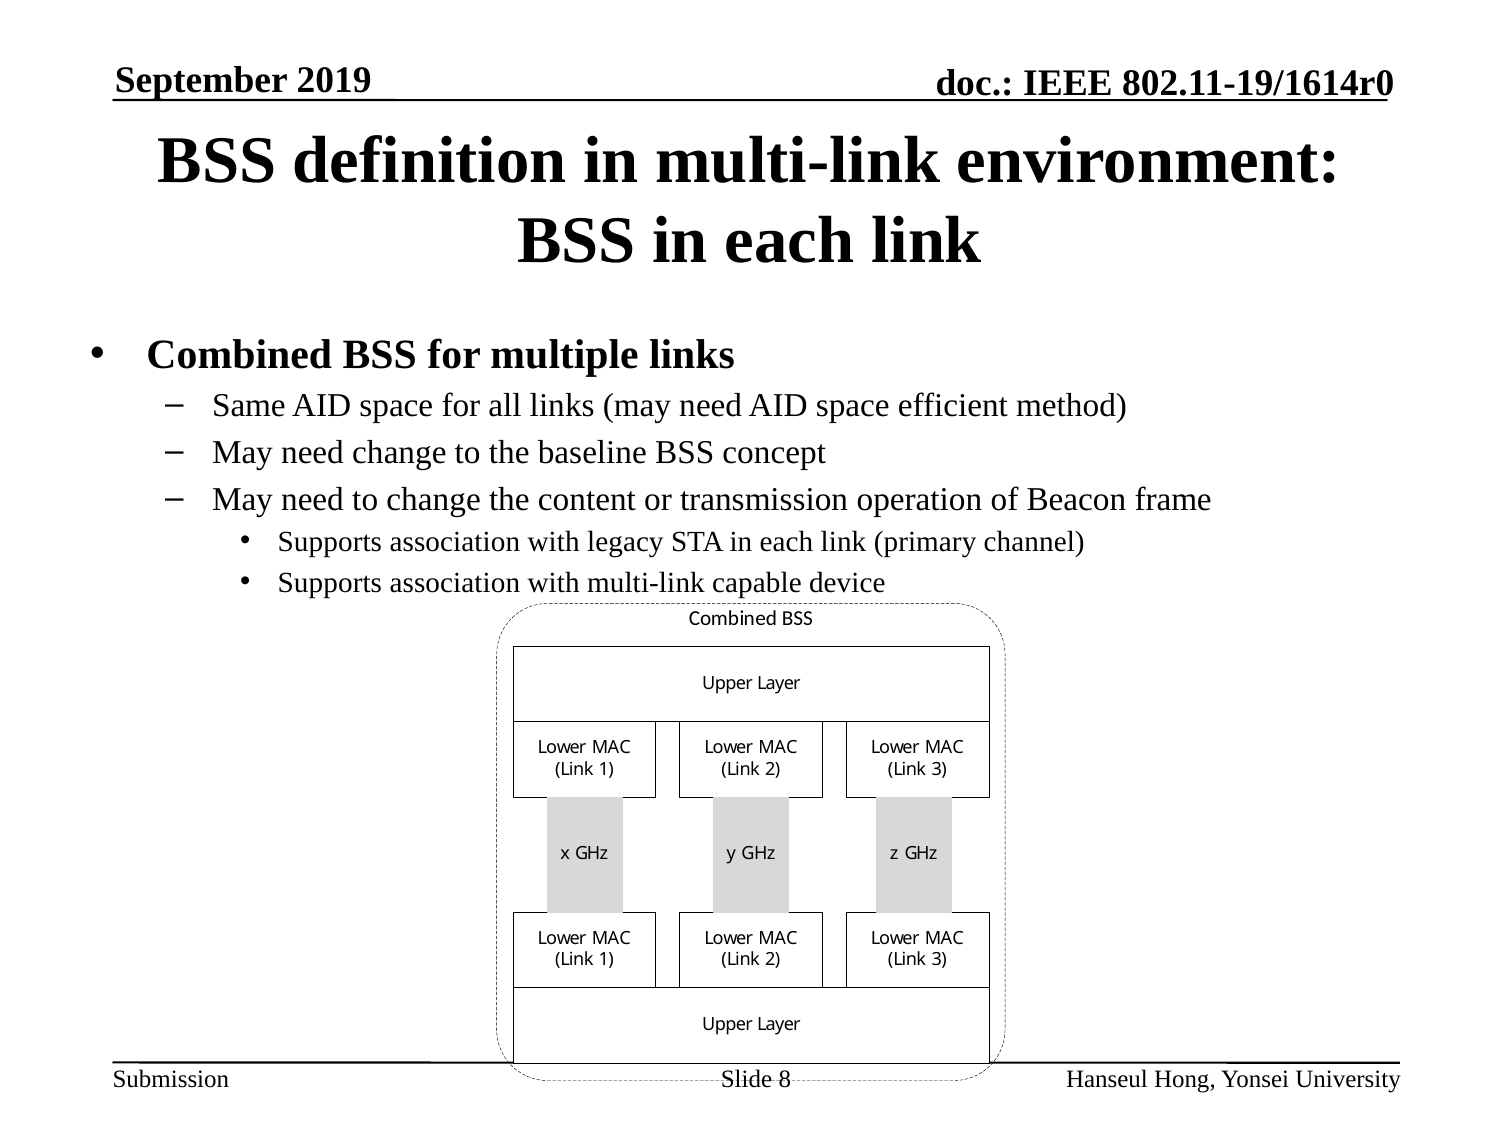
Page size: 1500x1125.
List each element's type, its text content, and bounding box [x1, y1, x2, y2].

title BSS definition in multi-link environment: BSS in each link [74, 101, 1426, 290]
picture [494, 597, 1006, 1082]
list Combined BSS for multiple links Same AID space for all links (may need AID space efficient method) May need change to the baseline BSS concept May need to change the content or transmission operation of Beacon frame Supports association with legacy STA in each link (primary channel) Supports association with multi-link capable device [74, 318, 1400, 1062]
